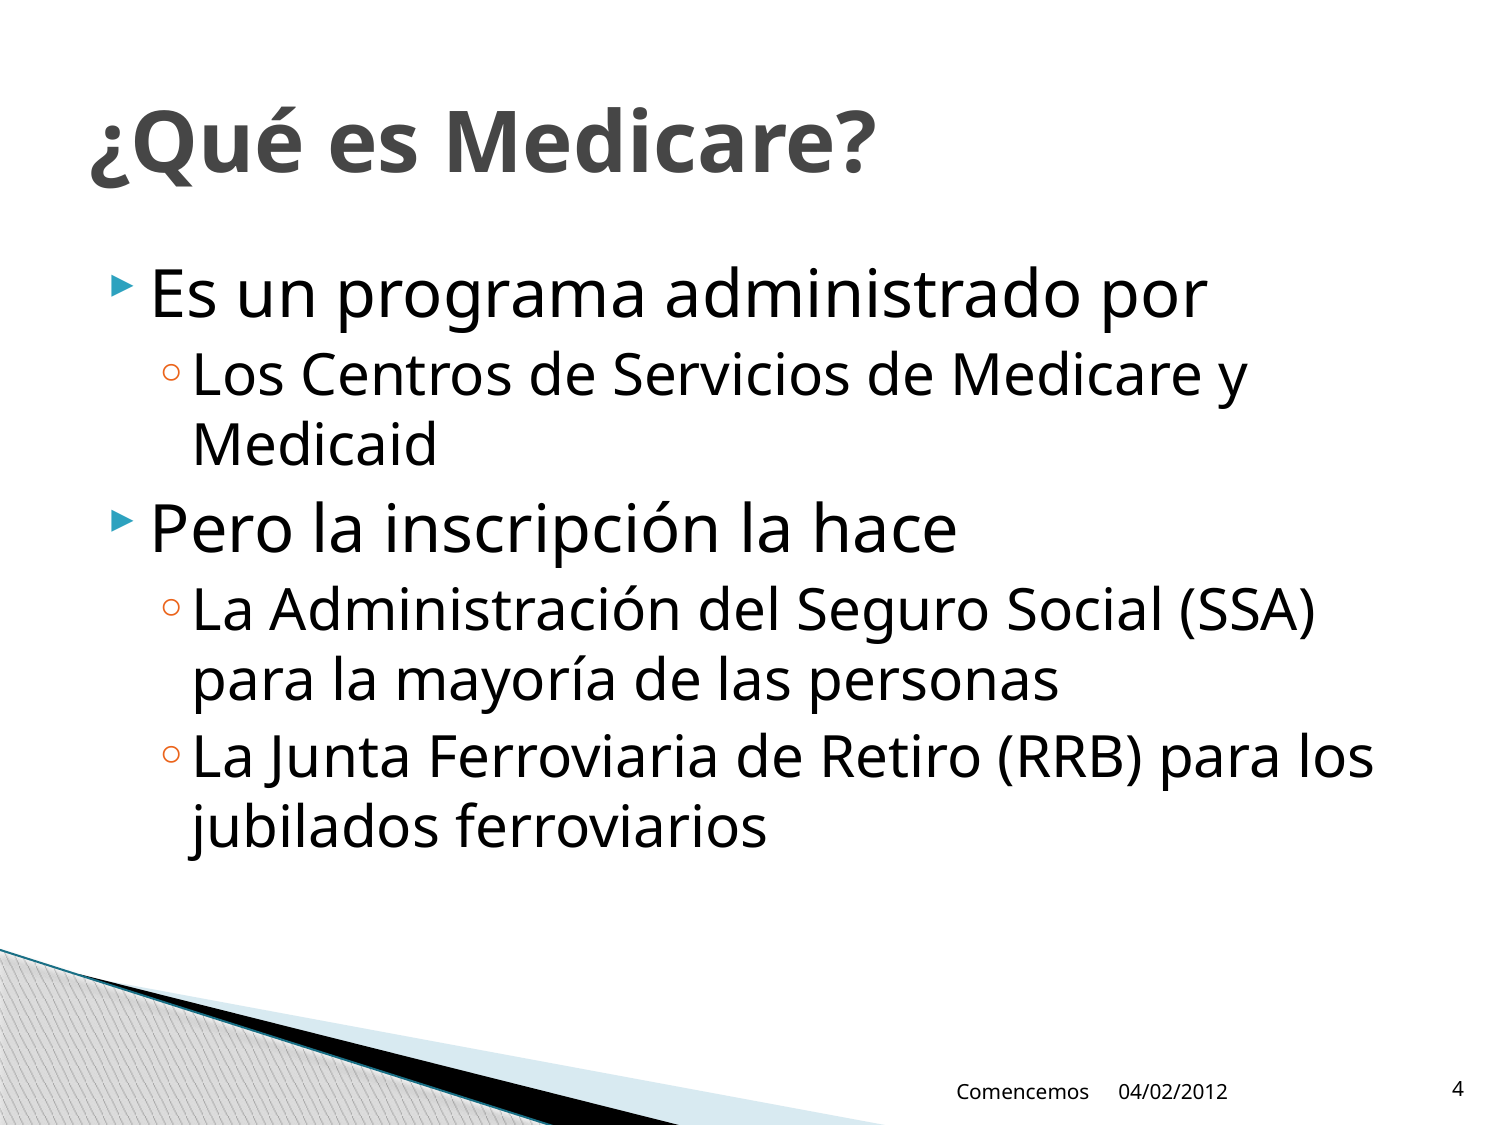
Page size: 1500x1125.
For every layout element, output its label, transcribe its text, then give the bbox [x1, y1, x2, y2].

slide_number 4 [1418, 1051, 1479, 1112]
title ¿Qué es Medicare? [75, 45, 1425, 233]
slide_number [1105, 1051, 1418, 1112]
list Es un programa administrado por Los Centros de Servicios de Medicare y Medicaid Pero la inscripción la hace La Administración del Seguro Social (SSA) para la mayoría de las personas La Junta Ferroviaria de Retiro (RRB) para los jubilados ferroviarios [75, 243, 1425, 986]
footer Comencemos [718, 1051, 1105, 1112]
